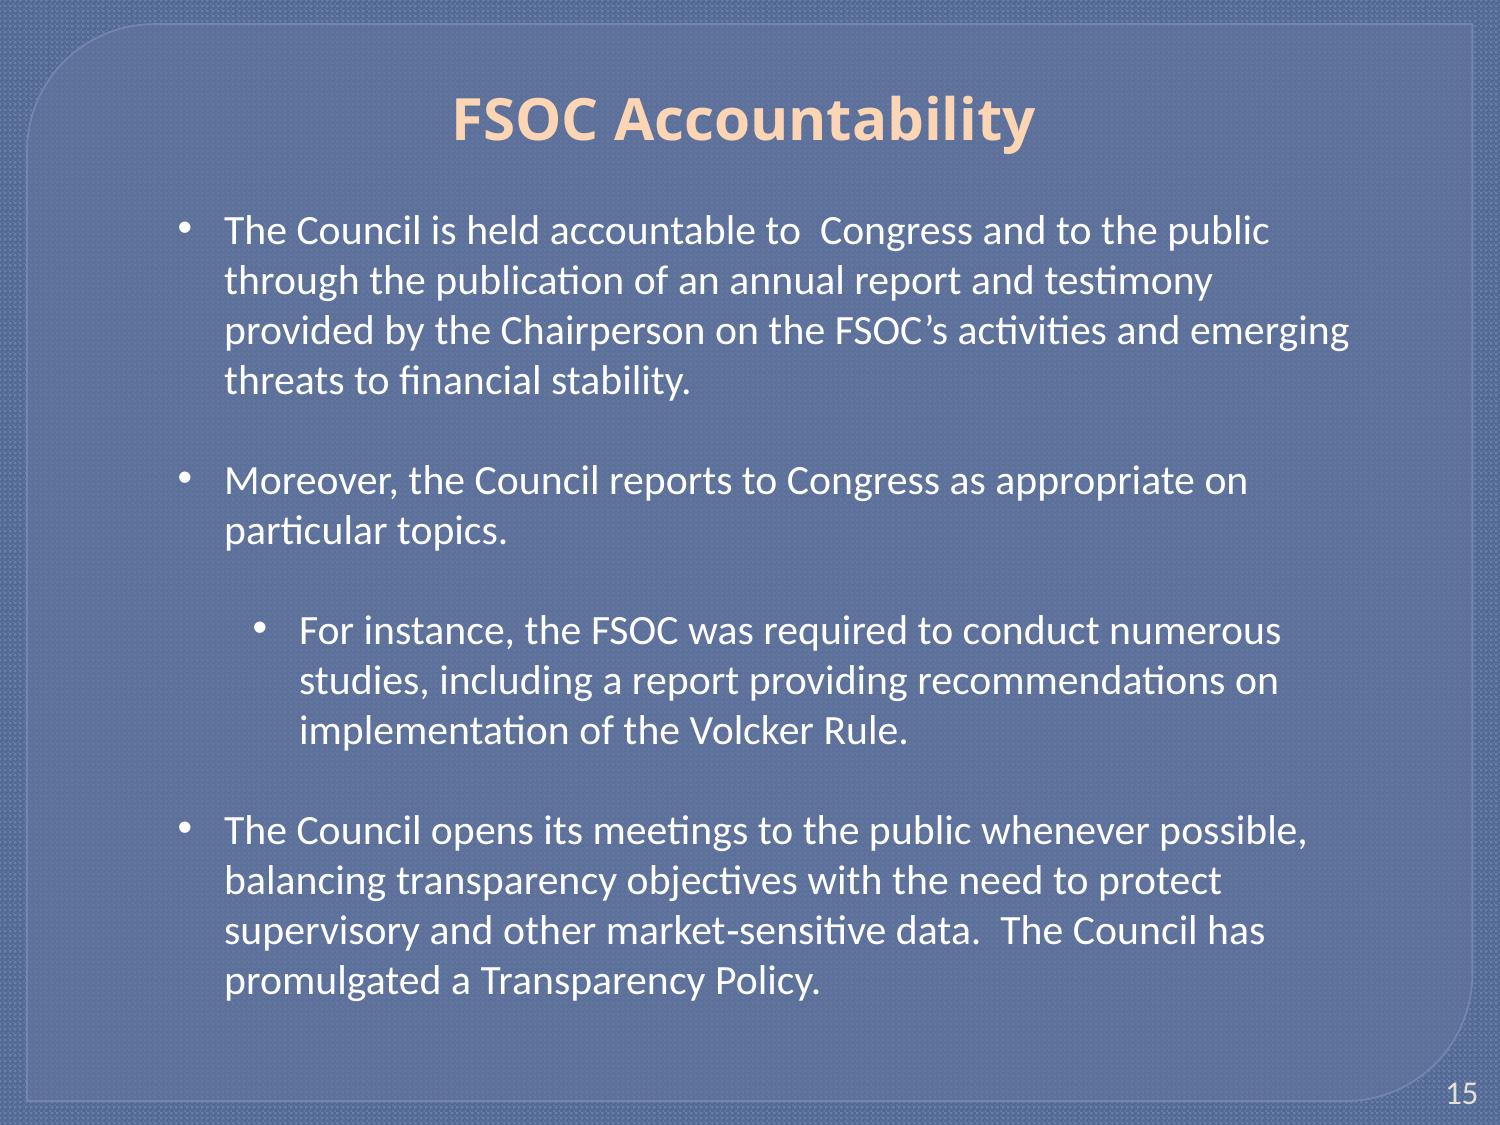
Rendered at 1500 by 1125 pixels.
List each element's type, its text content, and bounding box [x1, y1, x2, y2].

slide_number 15 [1417, 1068, 1494, 1114]
text_box FSOC Accountability [137, 75, 1350, 160]
text_box The Council is held accountable to Congress and to the public through the publication of an annual report and testimony provided by the Chairperson on the FSOC’s activities and emerging threats to financial stability. Moreover, the Council reports to Congress as appropriate on particular topics. For instance, the FSOC was required to conduct numerous studies, including a report providing recommendations on implementation of the Volcker Rule. The Council opens its meetings to the public whenever possible, balancing transparency objectives with the need to protect supervisory and other market‐sensitive data. The Council has promulgated a Transparency Policy. [162, 195, 1388, 1061]
